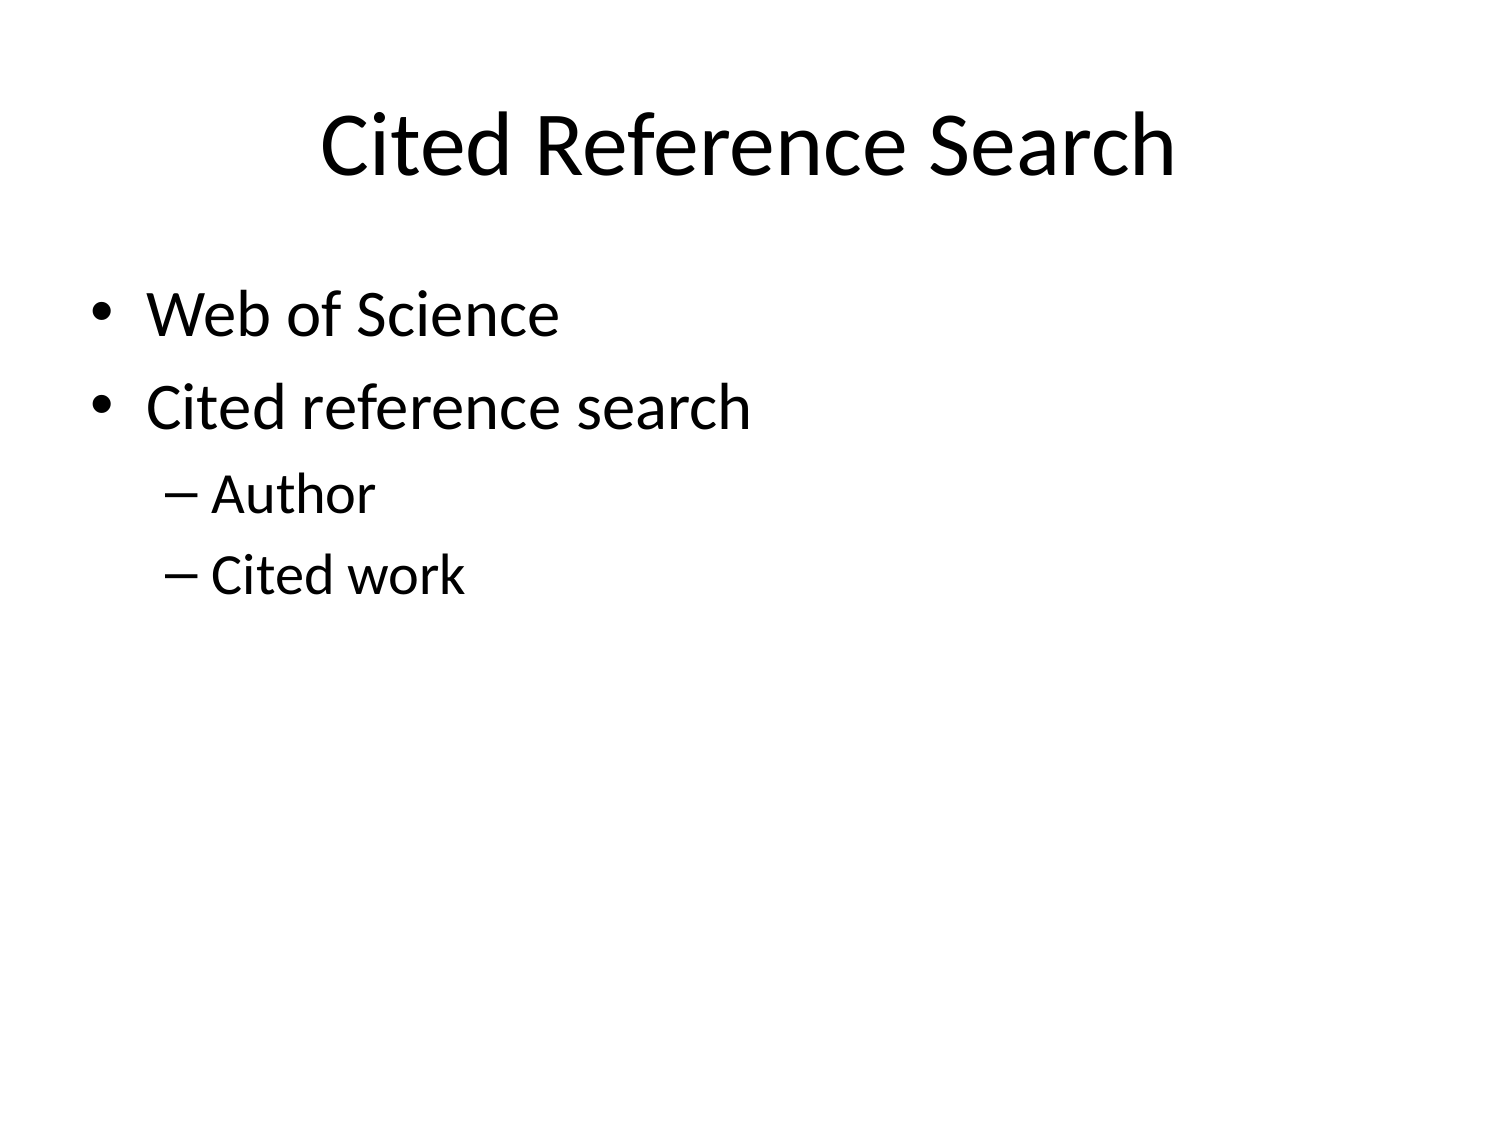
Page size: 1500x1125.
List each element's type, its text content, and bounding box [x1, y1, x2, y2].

title Cited Reference Search [75, 45, 1425, 233]
list Web of Science Cited reference search Author Cited work [75, 262, 1425, 1005]
